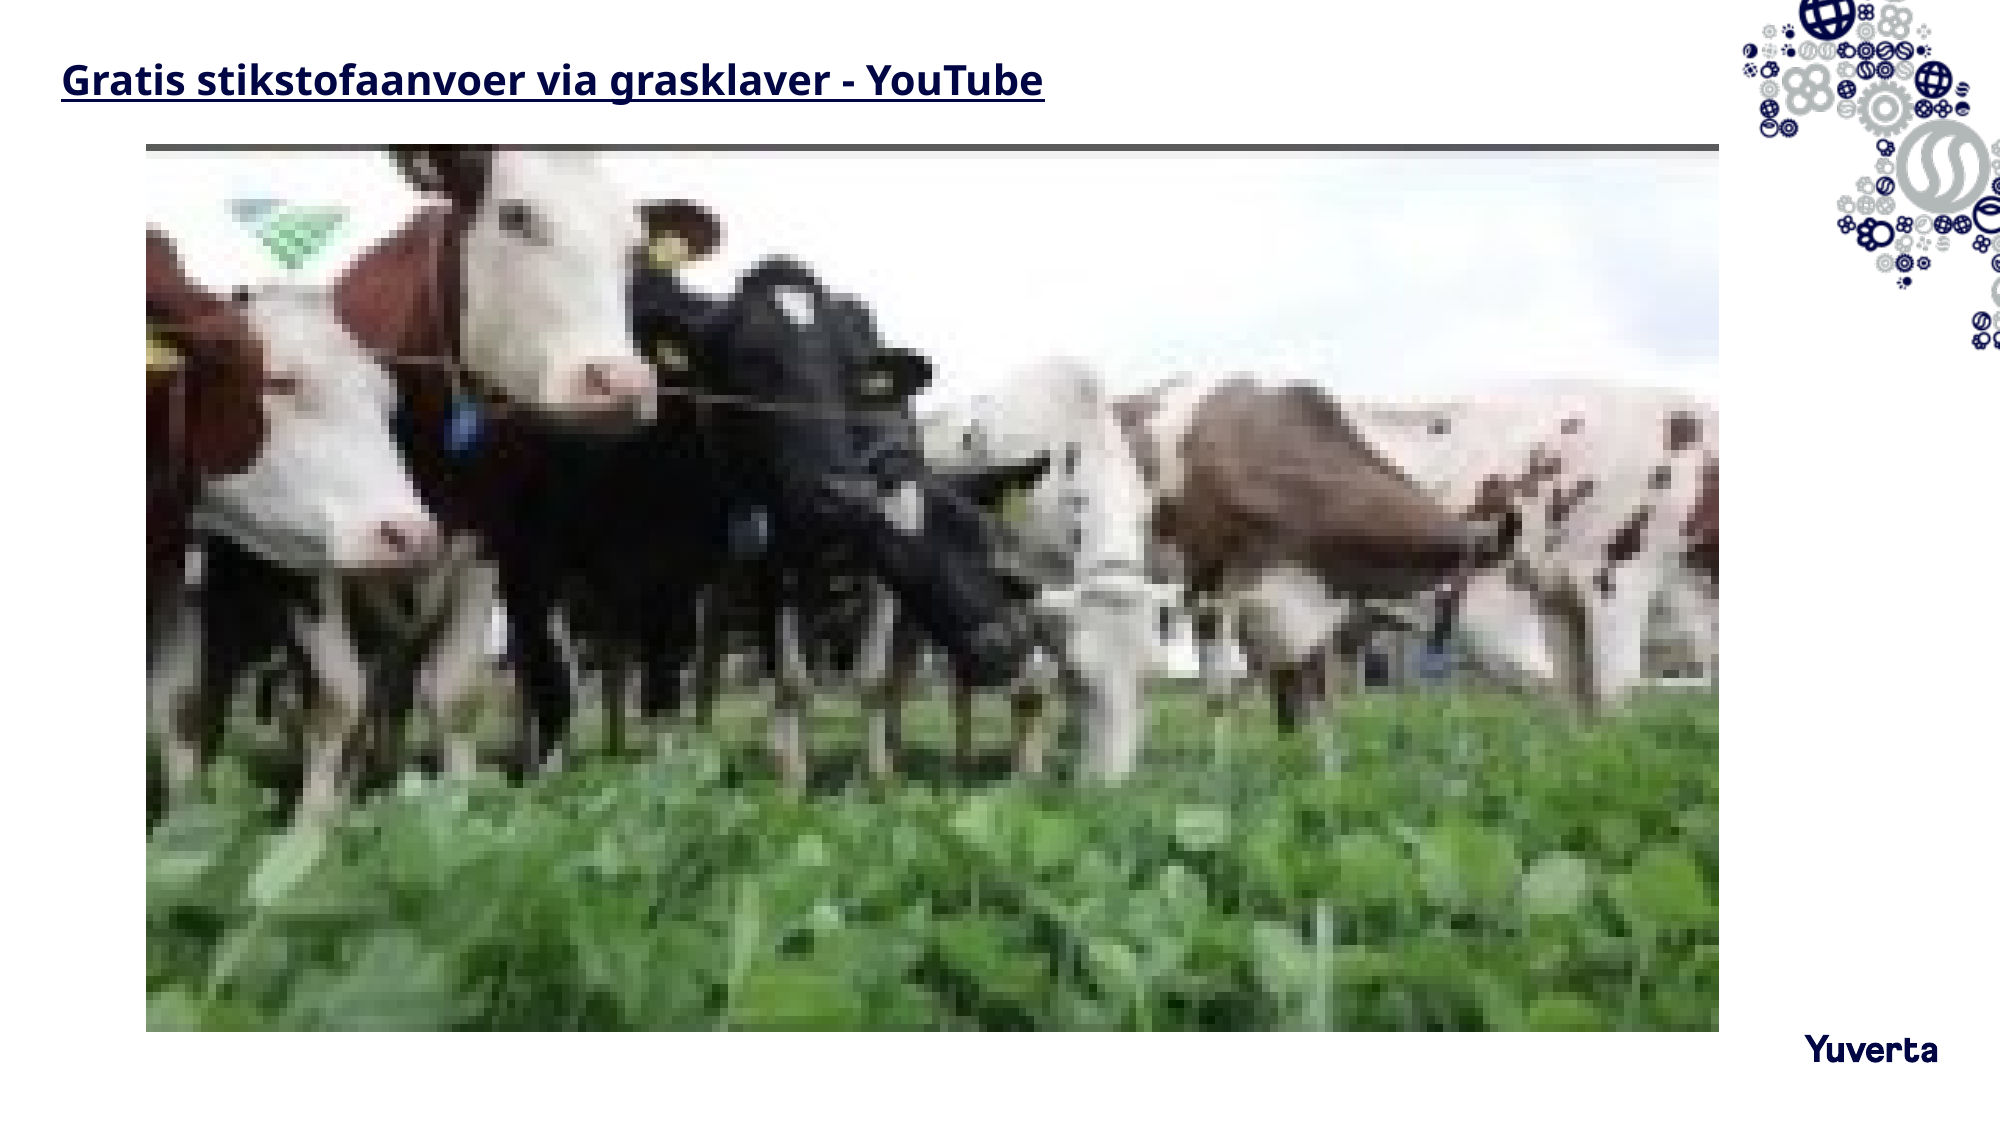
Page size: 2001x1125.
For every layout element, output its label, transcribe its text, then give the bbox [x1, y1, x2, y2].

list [145, 143, 1720, 1033]
picture [0, 0, 2000, 1125]
title Gratis stikstofaanvoer via grasklaver - YouTube [60, 48, 1720, 239]
